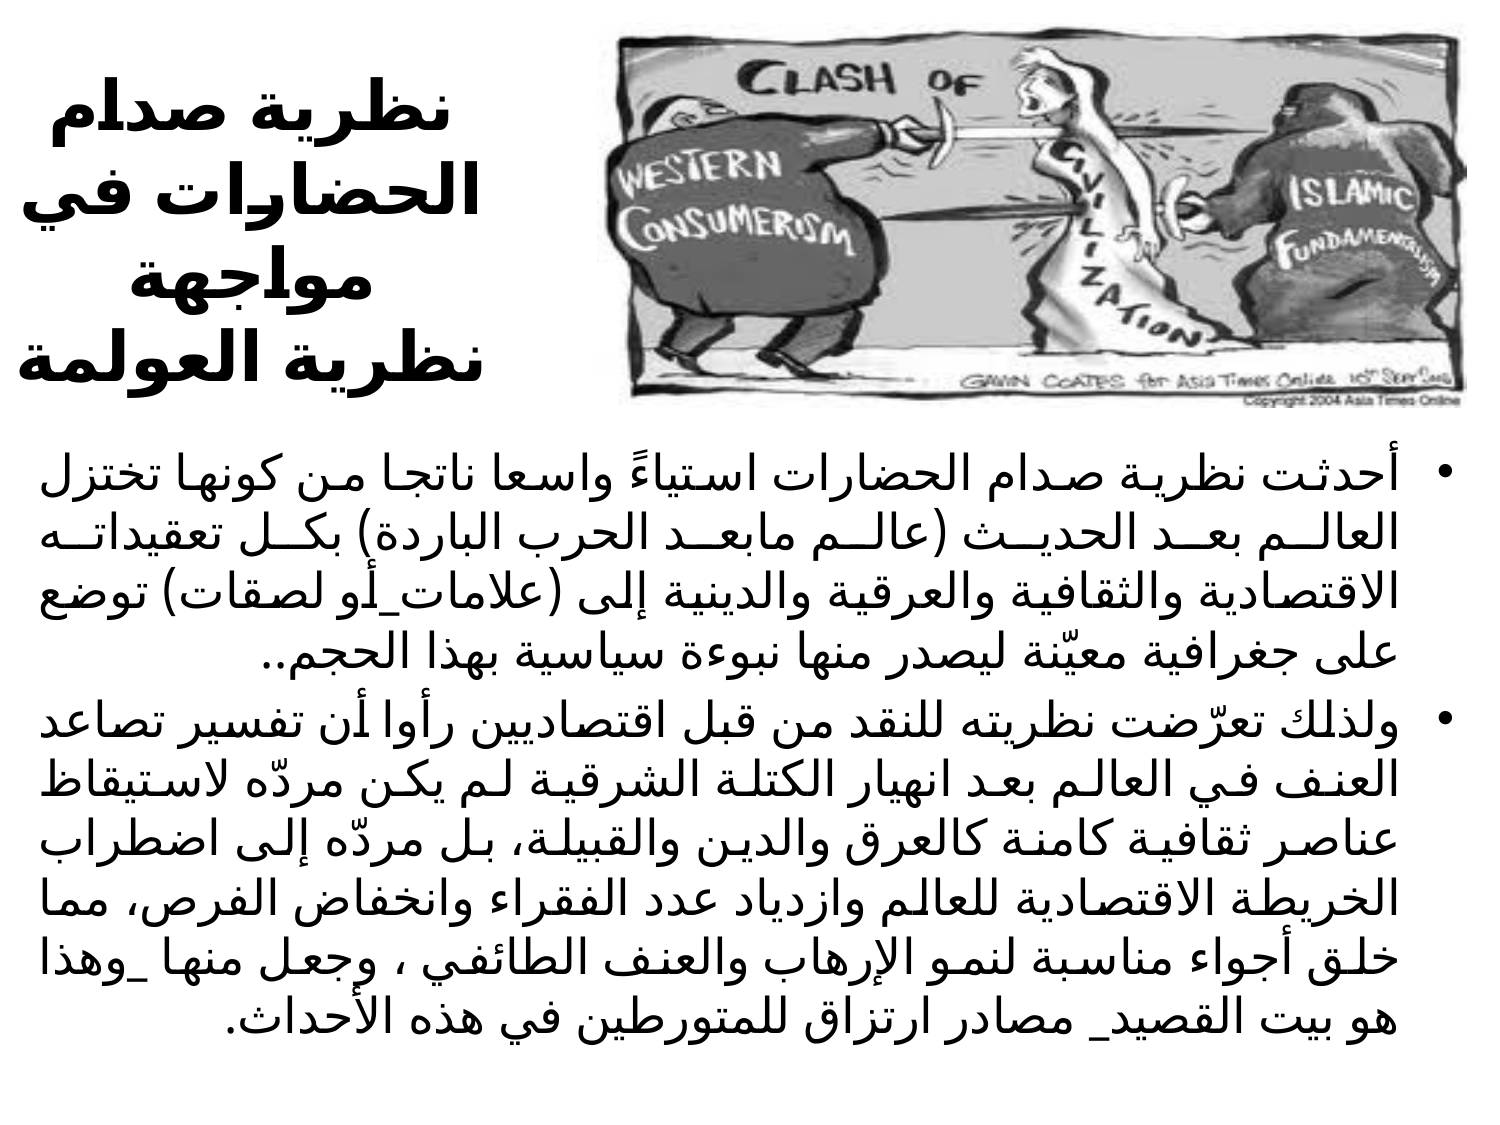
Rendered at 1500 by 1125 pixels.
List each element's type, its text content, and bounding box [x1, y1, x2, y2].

title نظرية صدام الحضارات في مواجهة نظرية العولمة [0, 46, 504, 411]
picture [597, 23, 1467, 409]
list أحدثت نظرية صدام الحضارات استياءً واسعا ناتجا من كونها تختزل العالم بعد الحديث (عالم مابعد الحرب الباردة) بكل تعقيداته الاقتصادية والثقافية والعرقية والدينية إلى (علامات_أو لصقات) توضع على جغرافية معيّنة ليصدر منها نبوءة سياسية بهذا الحجم.. ولذلك تعرّضت نظريته للنقد من قبل اقتصاديين رأوا أن تفسير تصاعد العنف في العالم بعد انهيار الكتلة الشرقية لم يكن مردّه لاستيقاظ عناصر ثقافية كامنة كالعرق والدين والقبيلة، بل مردّه إلى اضطراب الخريطة الاقتصادية للعالم وازدياد عدد الفقراء وانخفاض الفرص، مما خلق أجواء مناسبة لنمو الإرهاب والعنف الطائفي ، وجعل منها _وهذا هو بيت القصيد_ مصادر ارتزاق للمتورطين في هذه الأحداث. [23, 433, 1465, 1079]
